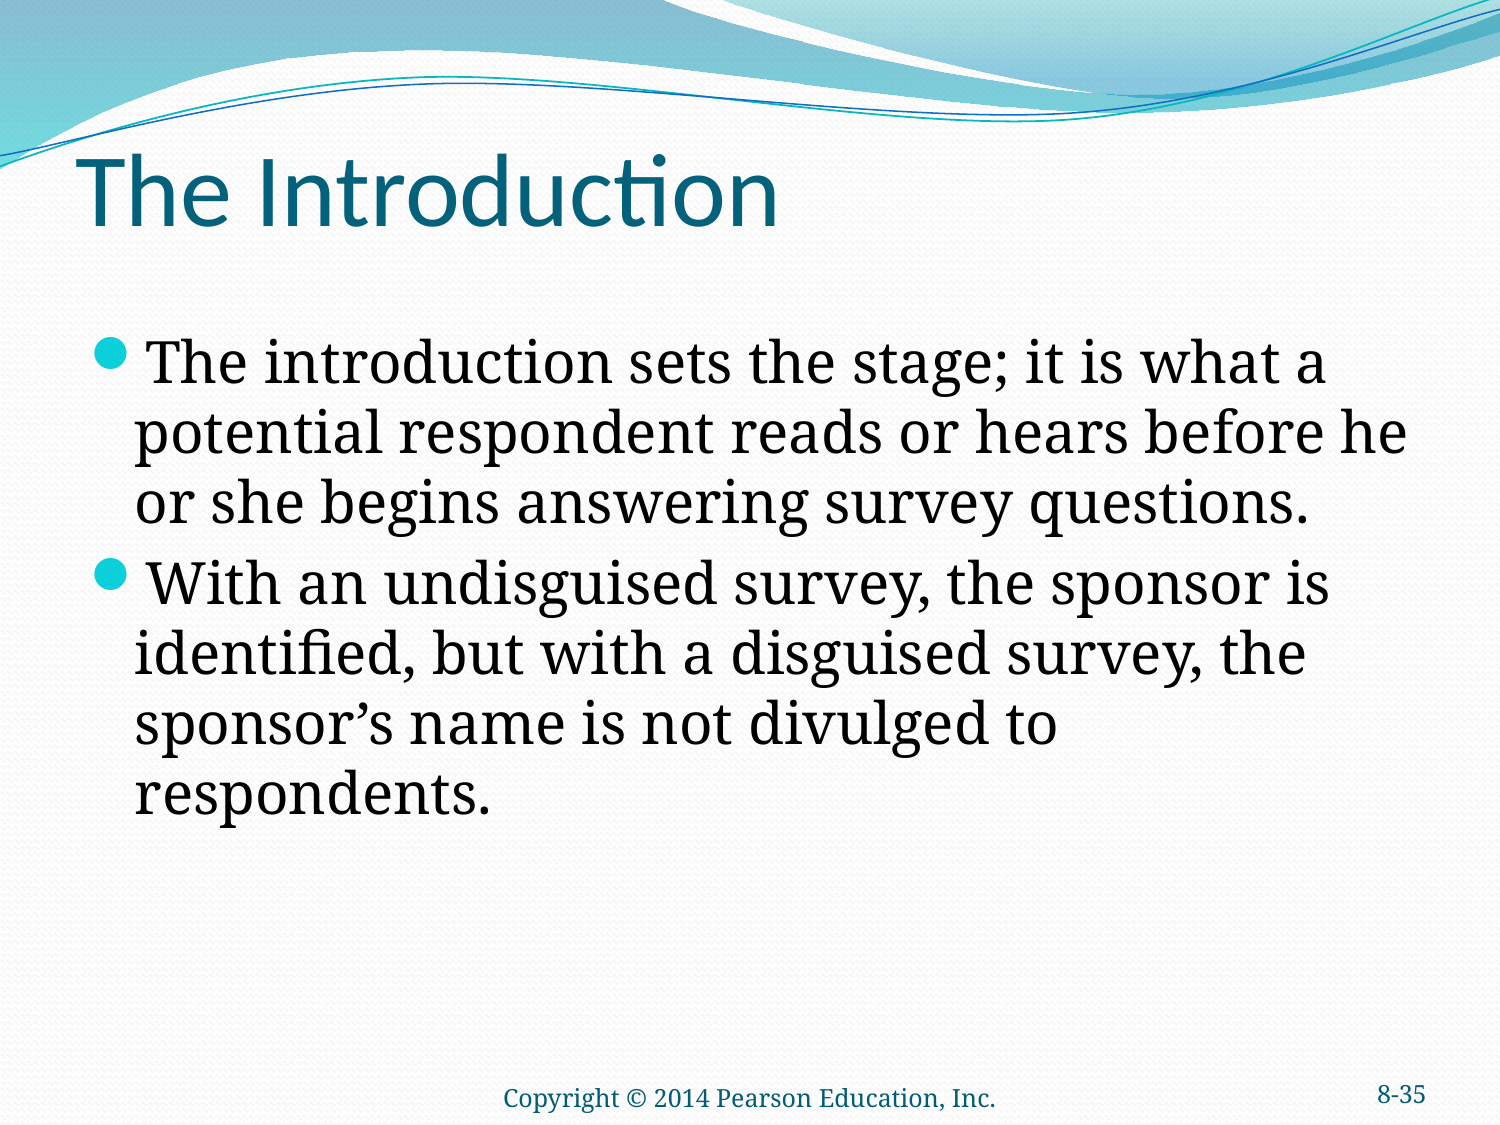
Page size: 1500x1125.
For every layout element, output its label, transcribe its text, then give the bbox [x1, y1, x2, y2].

title The Introduction [75, 87, 1425, 275]
list The introduction sets the stage; it is what a potential respondent reads or hears before he or she begins answering survey questions. With an undisguised survey, the sponsor is identified, but with a disguised survey, the sponsor’s name is not divulged to respondents. [75, 317, 1425, 1038]
